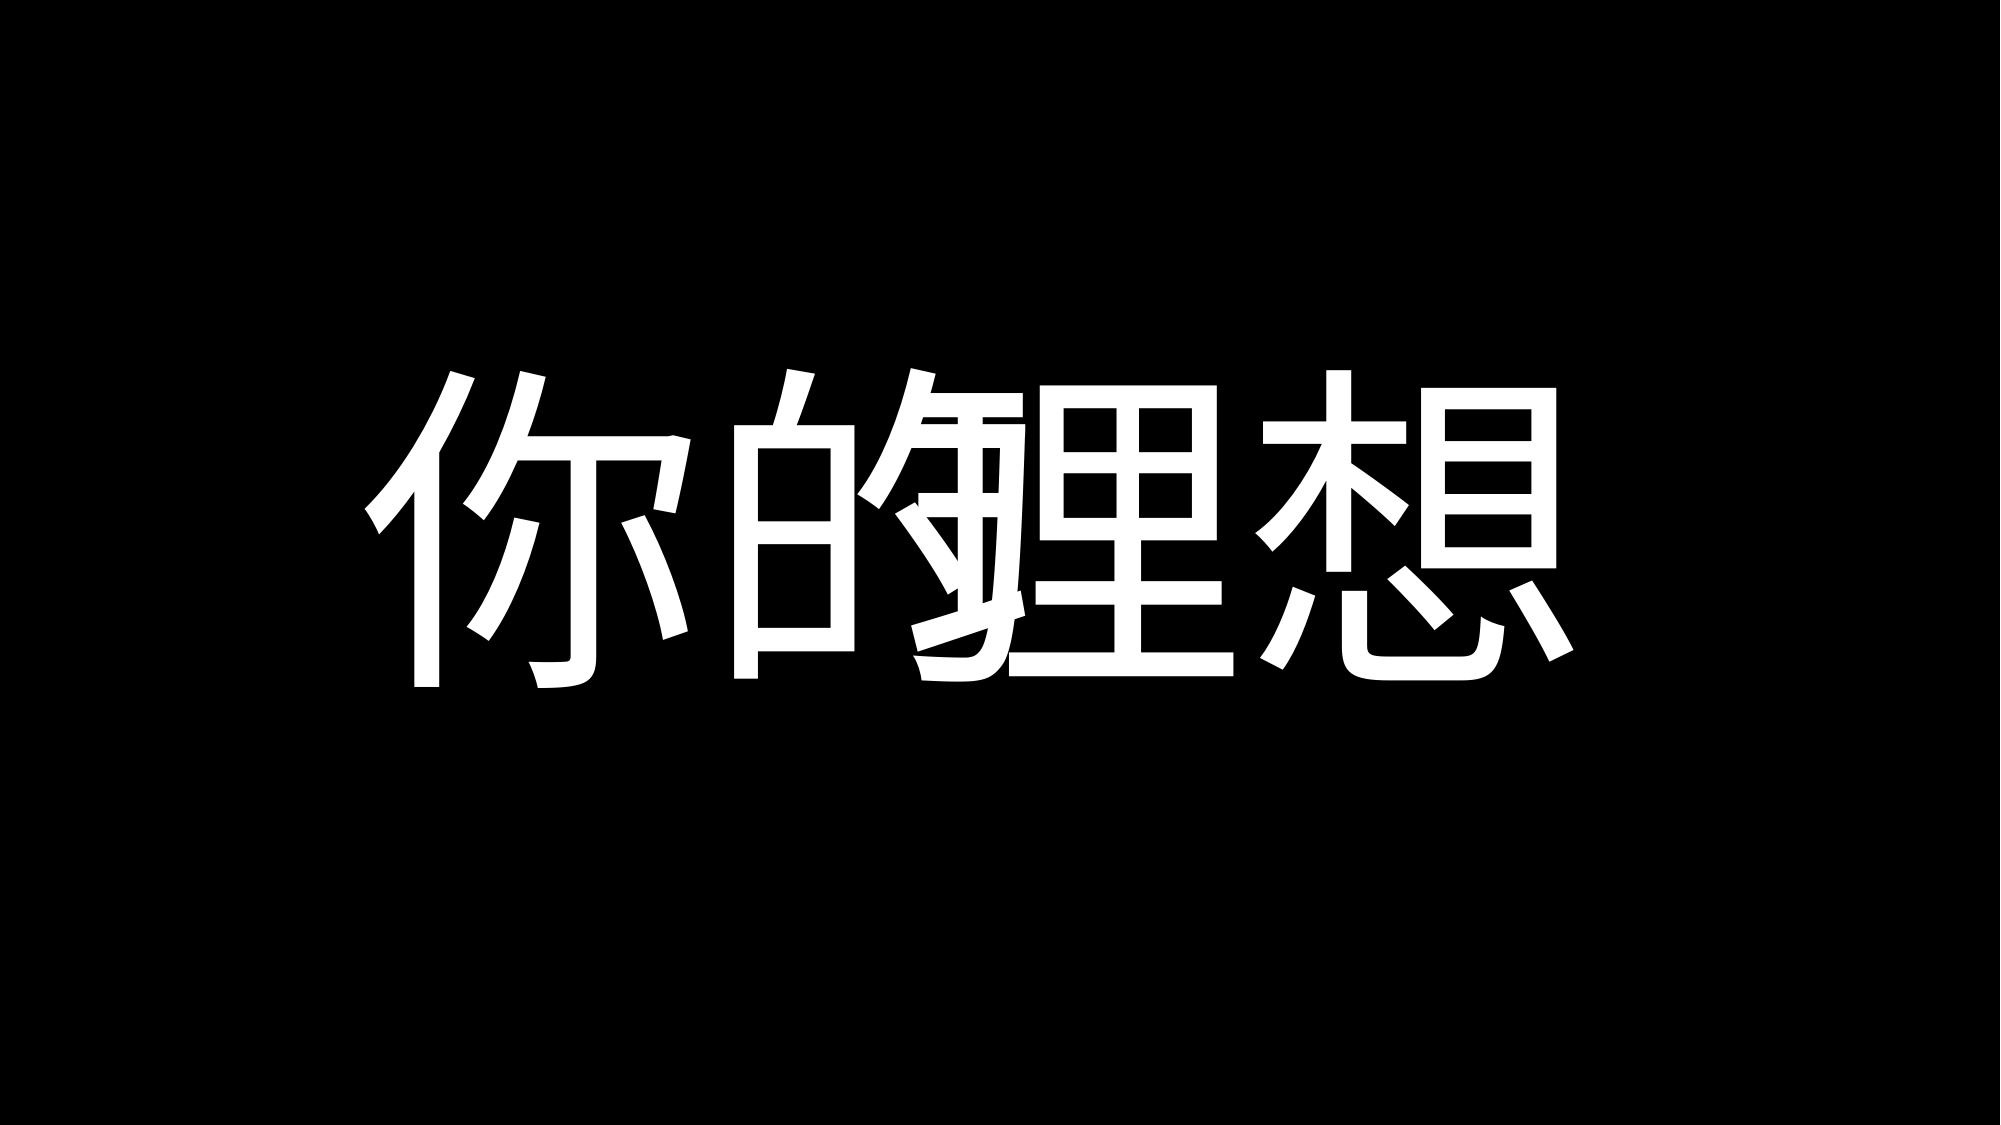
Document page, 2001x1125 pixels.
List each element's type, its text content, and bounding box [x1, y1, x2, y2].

text_box 你的 [344, 307, 884, 737]
text_box 理想 [884, 307, 1606, 737]
